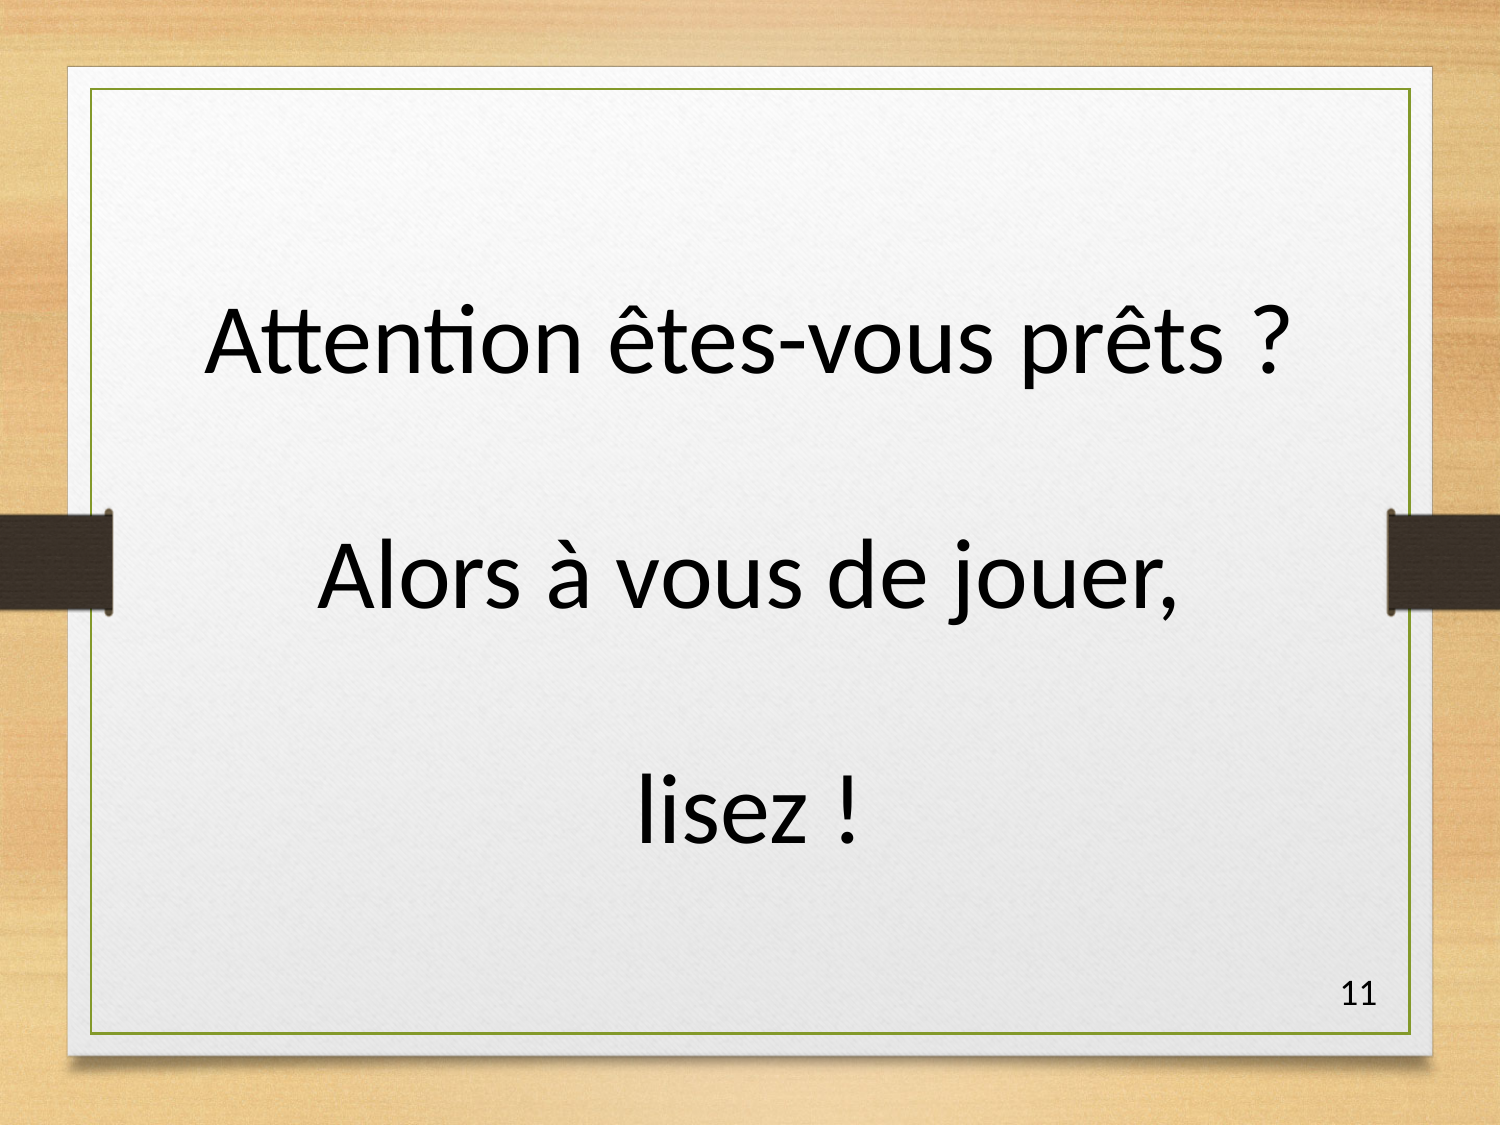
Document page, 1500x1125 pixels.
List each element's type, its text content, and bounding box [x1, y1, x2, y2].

picture [0, 0, 1500, 1125]
text_box 11 [1324, 960, 1399, 1020]
list Attention êtes-vous prêts ? Alors à vous de jouer, lisez ! [175, 173, 1325, 952]
